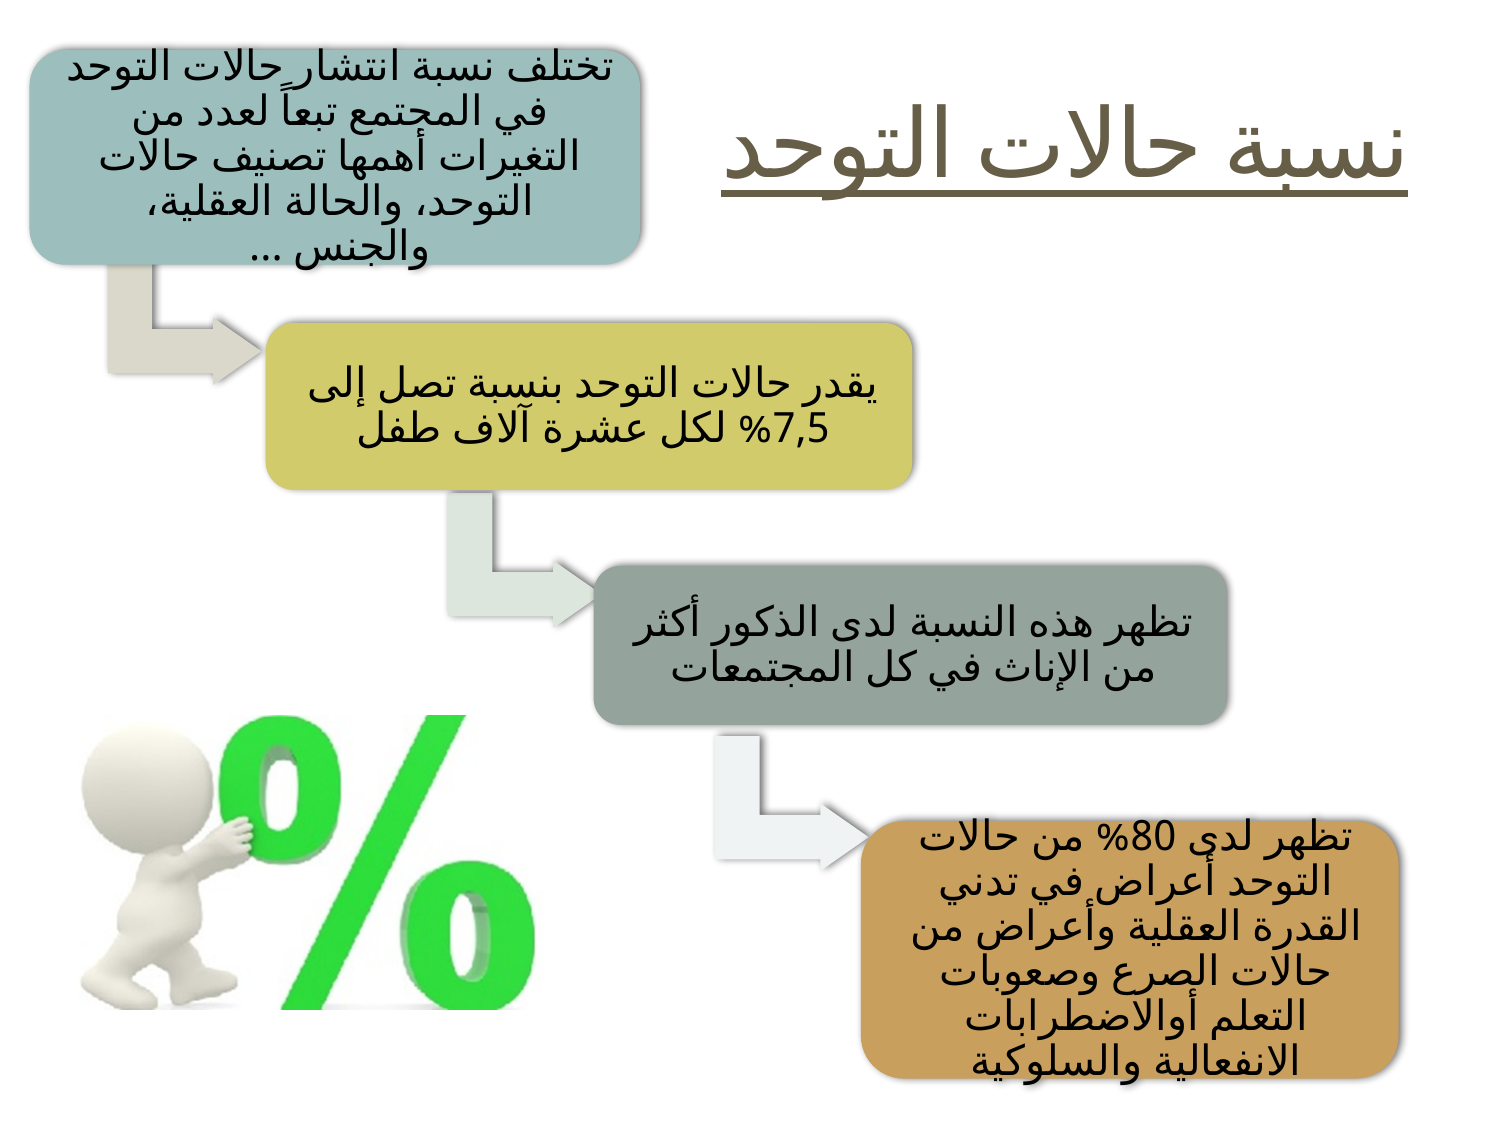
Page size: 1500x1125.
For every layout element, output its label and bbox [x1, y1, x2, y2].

list [29, 49, 1448, 1095]
picture [52, 715, 544, 1011]
